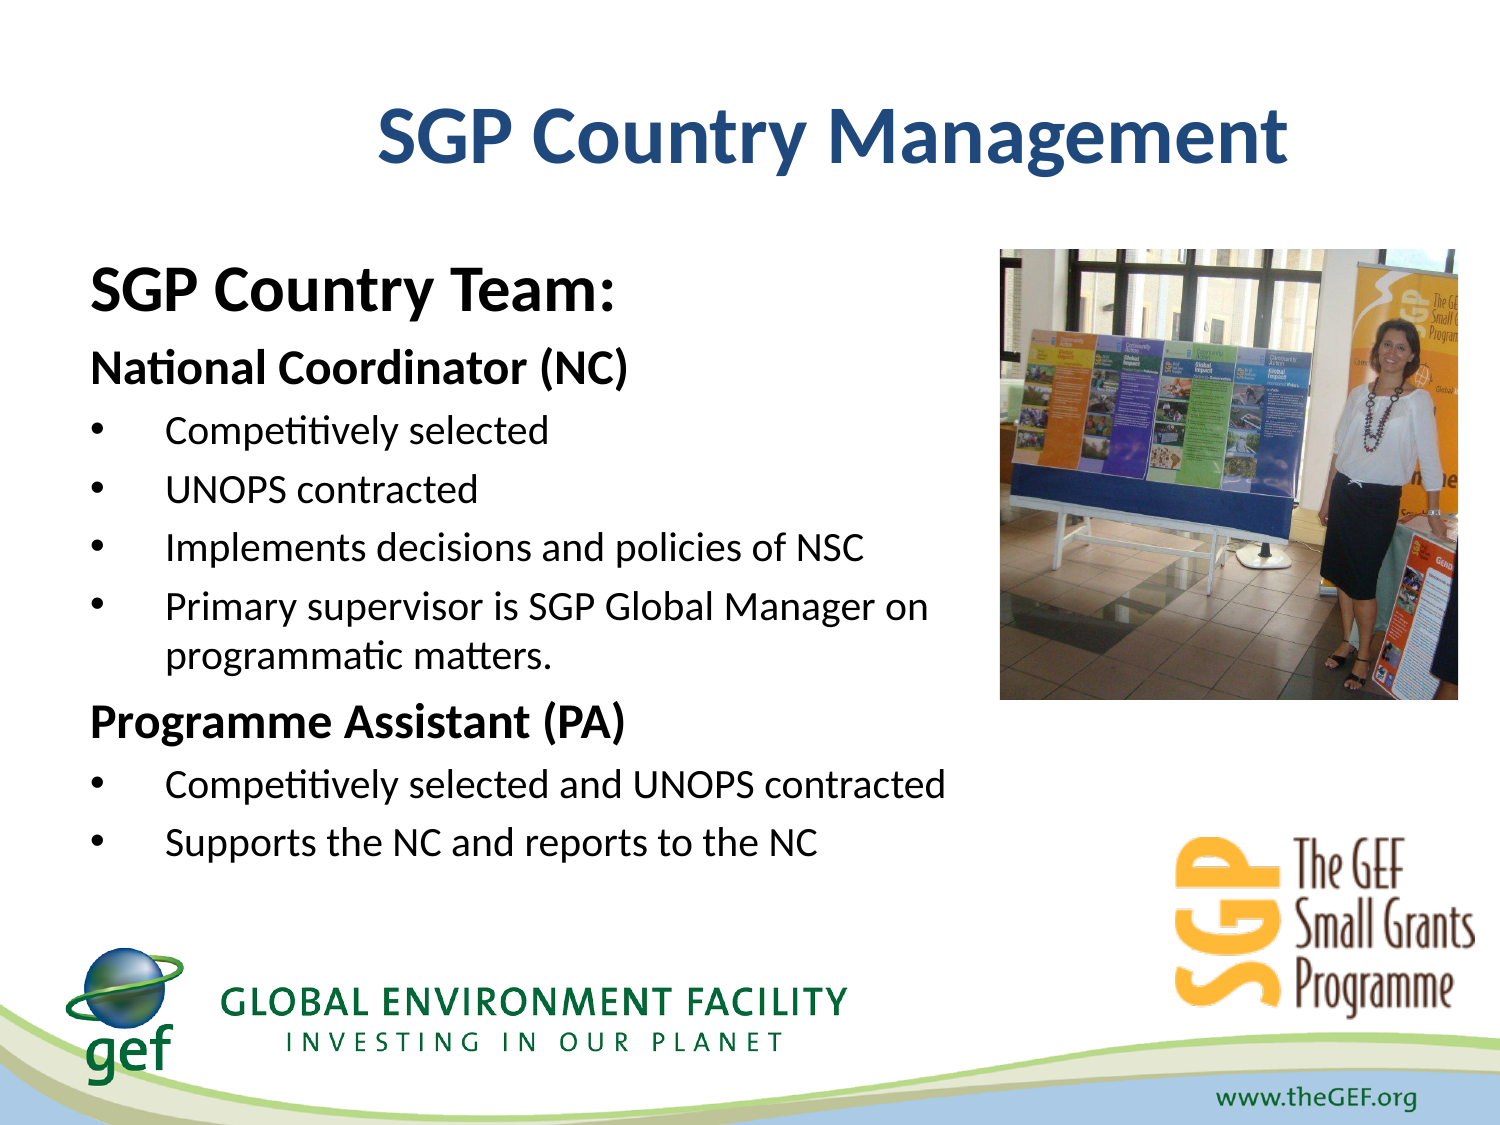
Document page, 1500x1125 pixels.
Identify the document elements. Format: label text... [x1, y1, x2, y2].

title SGP Country Management [362, 44, 1463, 188]
picture [0, 837, 1500, 1125]
list SGP Country Team: National Coordinator (NC) Competitively selected UNOPS contracted Implements decisions and policies of NSC Primary supervisor is SGP Global Manager on programmatic matters. Programme Assistant (PA) Competitively selected and UNOPS contracted Supports the NC and reports to the NC [74, 237, 1113, 1006]
picture [999, 249, 1459, 701]
